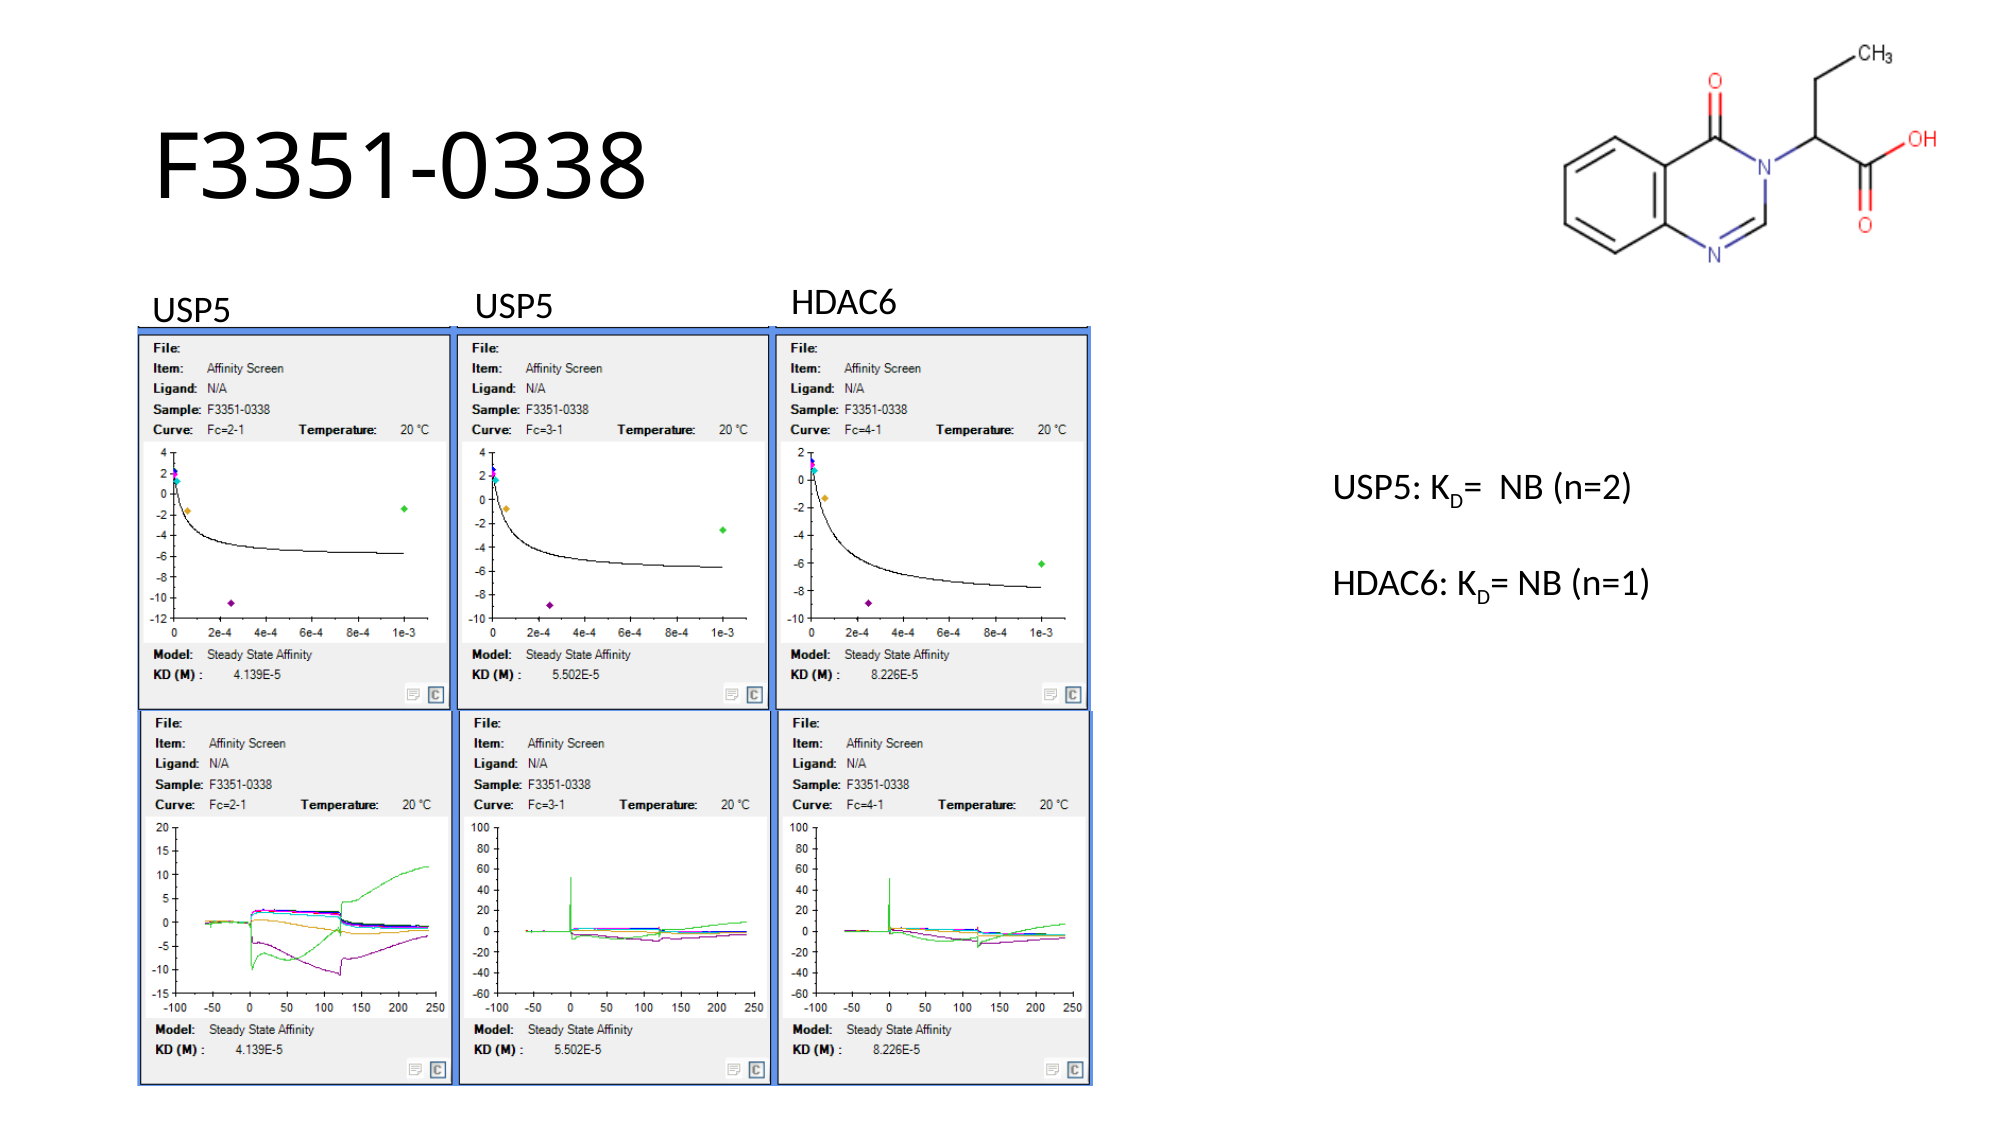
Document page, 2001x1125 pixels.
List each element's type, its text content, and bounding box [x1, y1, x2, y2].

text_box USP5: KD= NB (n=2) HDAC6: KD= NB (n=1) [1317, 454, 1841, 617]
text_box USP5 [137, 277, 320, 326]
picture [137, 326, 1093, 1086]
picture [1517, 0, 1975, 327]
title F3351-0338 [137, 59, 1517, 278]
text_box USP5 [459, 273, 642, 326]
text_box HDAC6 [776, 269, 958, 326]
